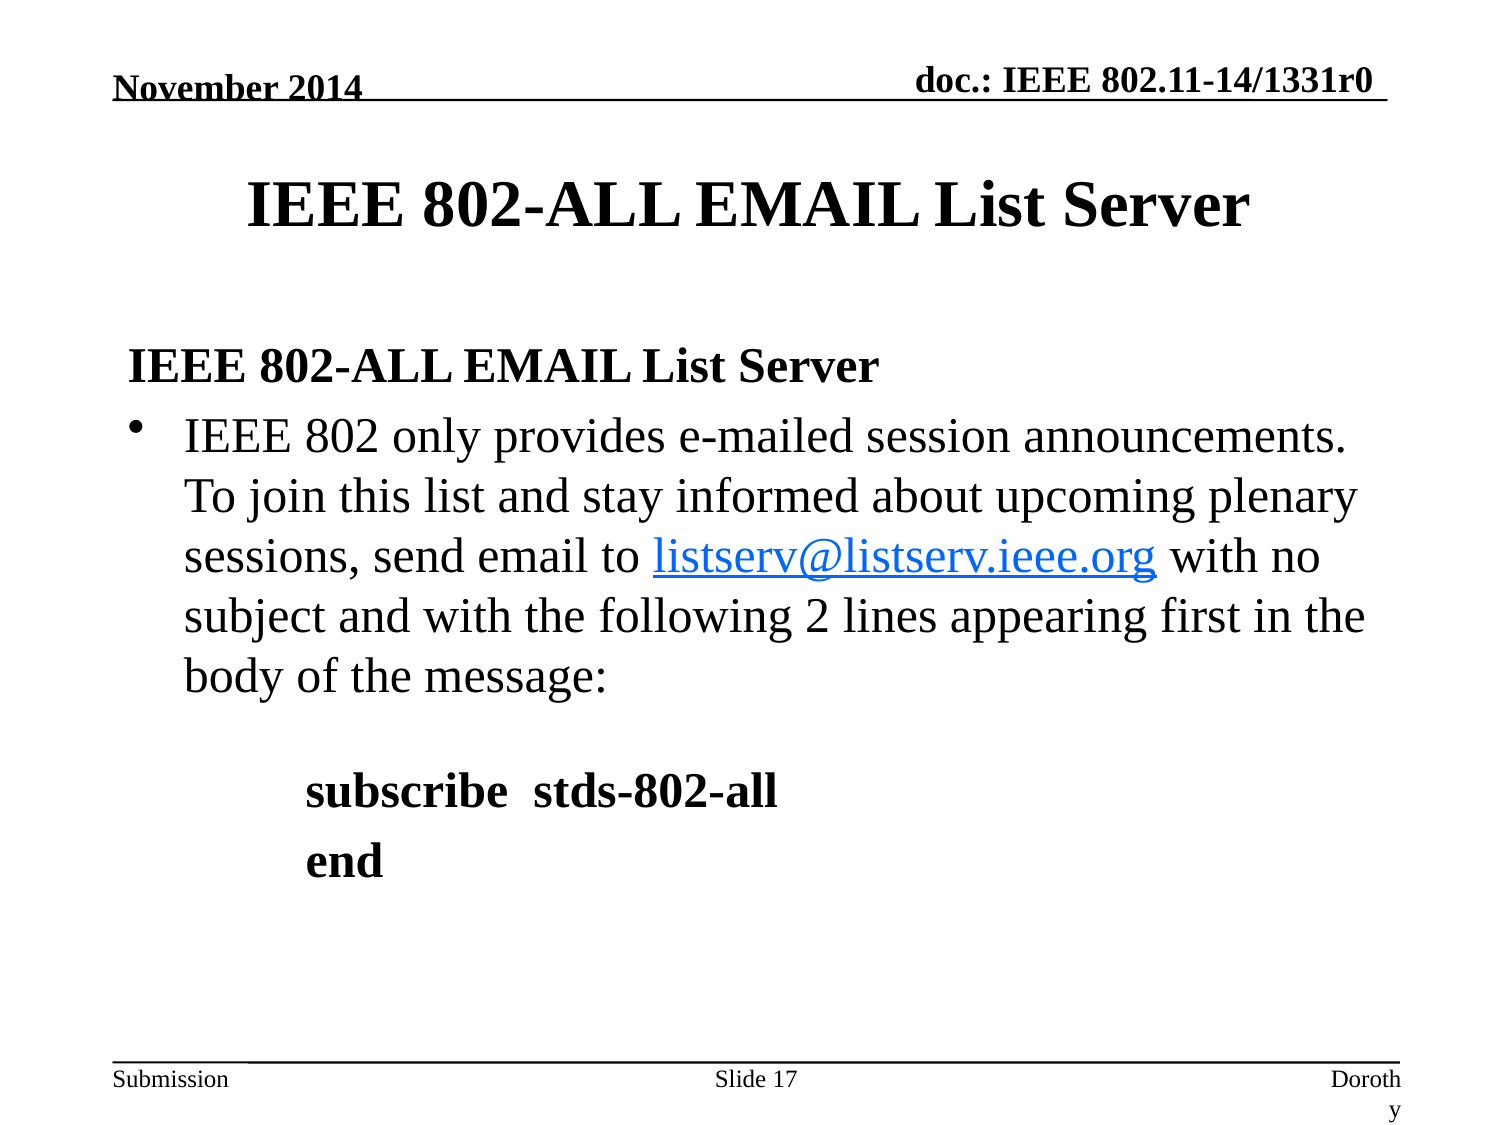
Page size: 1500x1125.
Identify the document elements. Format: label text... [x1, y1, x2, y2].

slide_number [112, 62, 401, 109]
list IEEE 802-ALL EMAIL List Server IEEE 802 only provides e-mailed session announcements. To join this list and stay informed about upcoming plenary sessions, send email to listserv@listserv.ieee.org with no subject and with the following 2 lines appearing first in the body of the message: subscribe stds-802-all end [112, 324, 1388, 1038]
title IEEE 802-ALL EMAIL List Server [112, 112, 1388, 288]
footer Dorothy Stanley (Aruba Networks) [1324, 1061, 1402, 1093]
slide_number Slide 17 [712, 1061, 800, 1093]
